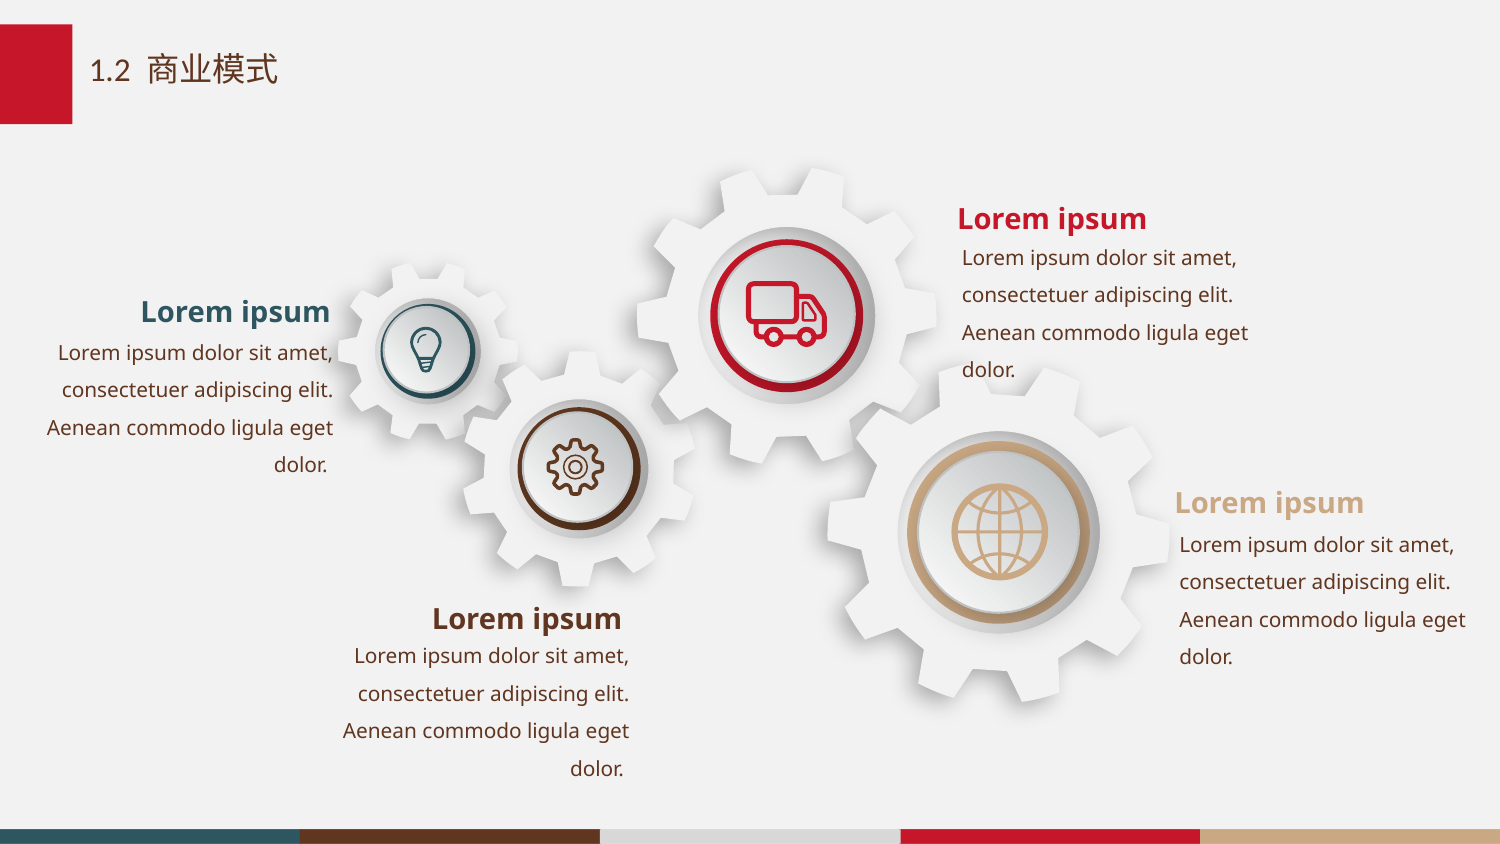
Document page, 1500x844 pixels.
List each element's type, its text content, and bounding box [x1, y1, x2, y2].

text_box Lorem ipsum [1159, 476, 1380, 527]
text_box [718, 246, 855, 383]
text_box [709, 241, 765, 309]
text_box Lorem ipsum dolor sit amet, consectetuer adipiscing elit. Aenean commodo ligula eget dolor. [1164, 511, 1500, 676]
text_box [917, 451, 1079, 613]
title 1.2 商业模式 [73, 45, 527, 104]
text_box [0, 829, 1500, 844]
text_box Lorem ipsum [942, 192, 1163, 243]
text_box [827, 369, 1164, 702]
text_box Lorem ipsum dolor sit amet, consectetuer adipiscing elit. Aenean commodo ligula eget dolor. [10, 319, 348, 484]
text_box [522, 412, 633, 522]
text_box [636, 167, 937, 464]
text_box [745, 281, 827, 347]
text_box [383, 306, 470, 393]
text_box [348, 262, 518, 440]
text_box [546, 438, 605, 496]
text_box [463, 351, 695, 587]
text_box [906, 440, 1012, 546]
text_box Lorem ipsum dolor sit amet, consectetuer adipiscing elit. Aenean commodo ligula eget dolor. [306, 623, 645, 788]
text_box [410, 326, 442, 373]
text_box Lorem ipsum [125, 285, 346, 336]
text_box Lorem ipsum dolor sit amet, consectetuer adipiscing elit. Aenean commodo ligula eget dolor. [947, 224, 1293, 390]
text_box Lorem ipsum [417, 592, 638, 643]
text_box [951, 483, 1049, 581]
